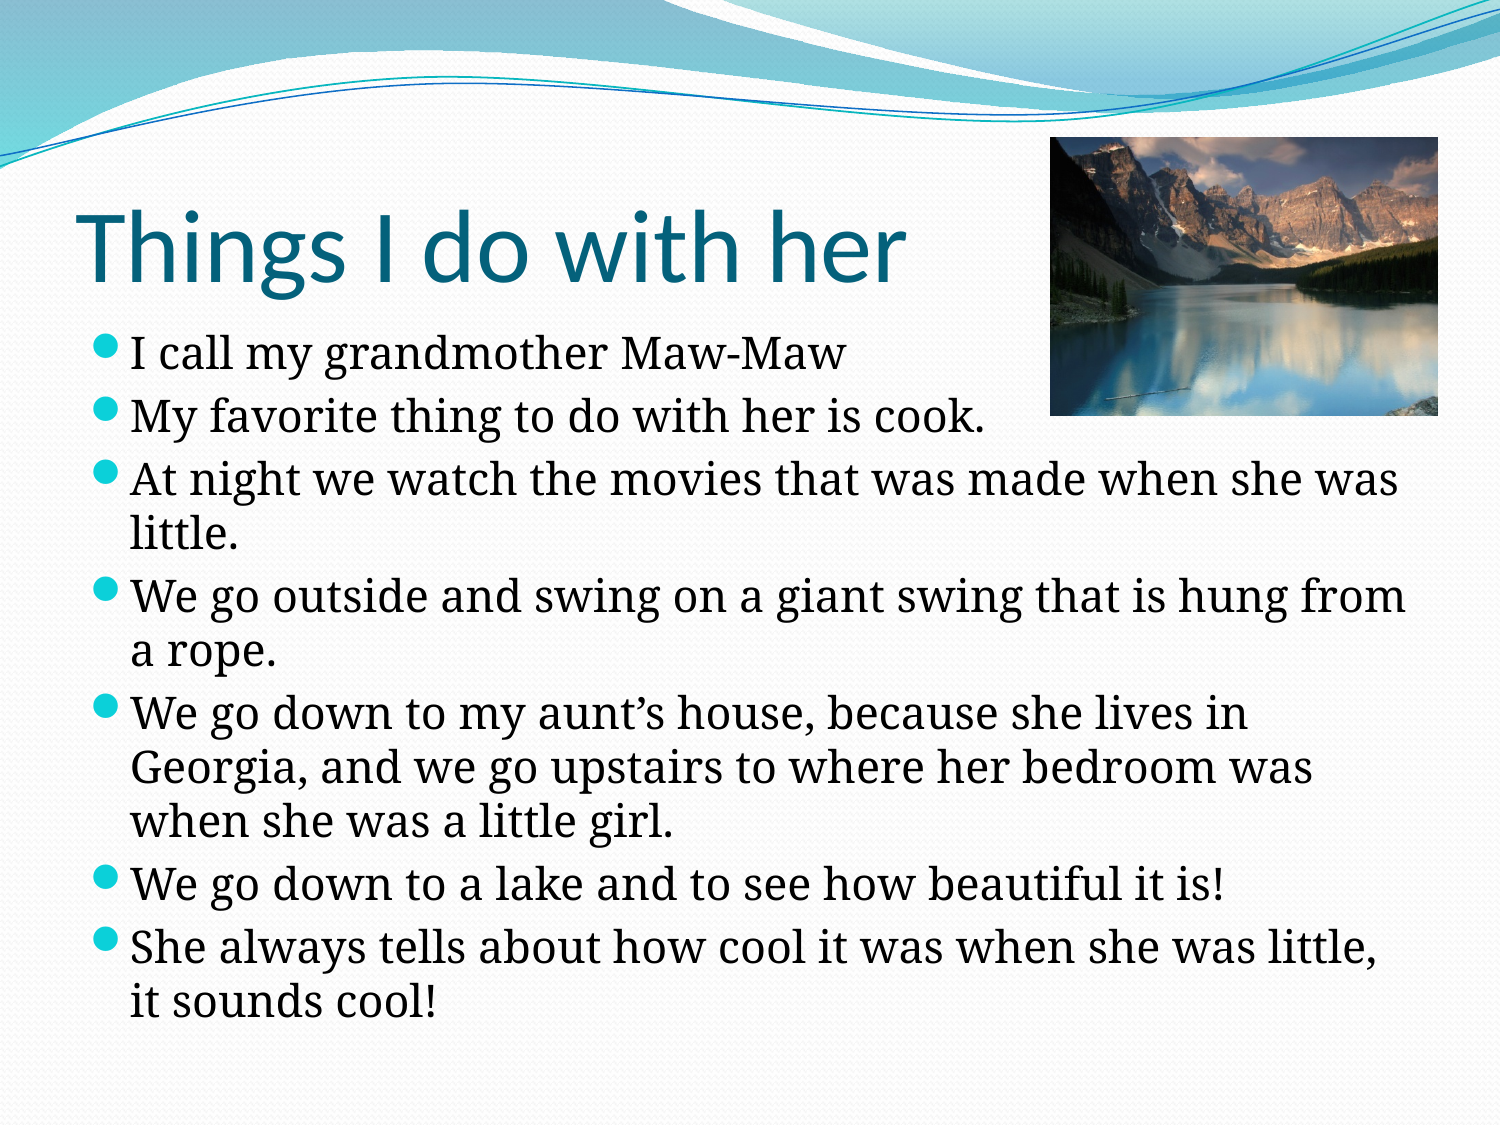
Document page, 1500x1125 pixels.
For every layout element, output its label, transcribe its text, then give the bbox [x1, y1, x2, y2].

title Things I do with her [75, 115, 1425, 303]
picture [1049, 137, 1438, 417]
list I call my grandmother Maw-Maw My favorite thing to do with her is cook. At night we watch the movies that was made when she was little. We go outside and swing on a giant swing that is hung from a rope. We go down to my aunt’s house, because she lives in Georgia, and we go upstairs to where her bedroom was when she was a little girl. We go down to a lake and to see how beautiful it is! She always tells about how cool it was when she was little, it sounds cool! [75, 317, 1425, 1038]
